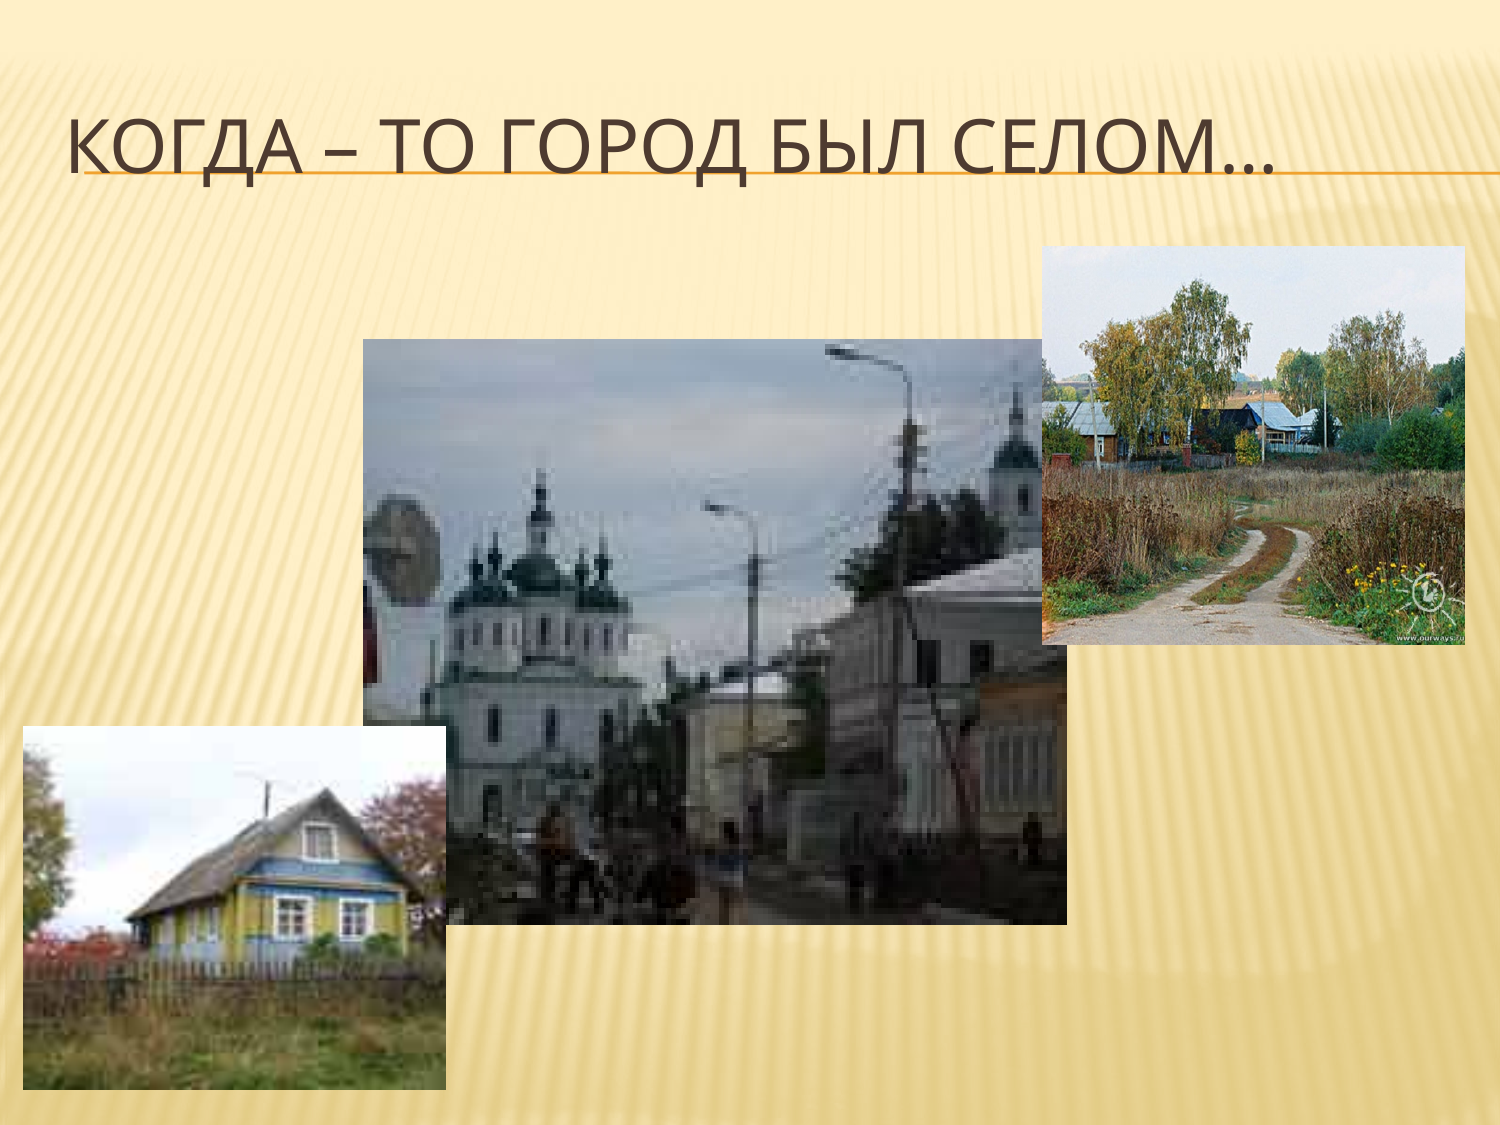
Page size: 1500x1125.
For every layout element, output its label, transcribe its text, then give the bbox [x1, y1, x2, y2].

picture [23, 726, 446, 1091]
title Когда – то город был селом… [50, 75, 1475, 213]
picture [1042, 245, 1466, 645]
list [362, 339, 1067, 925]
